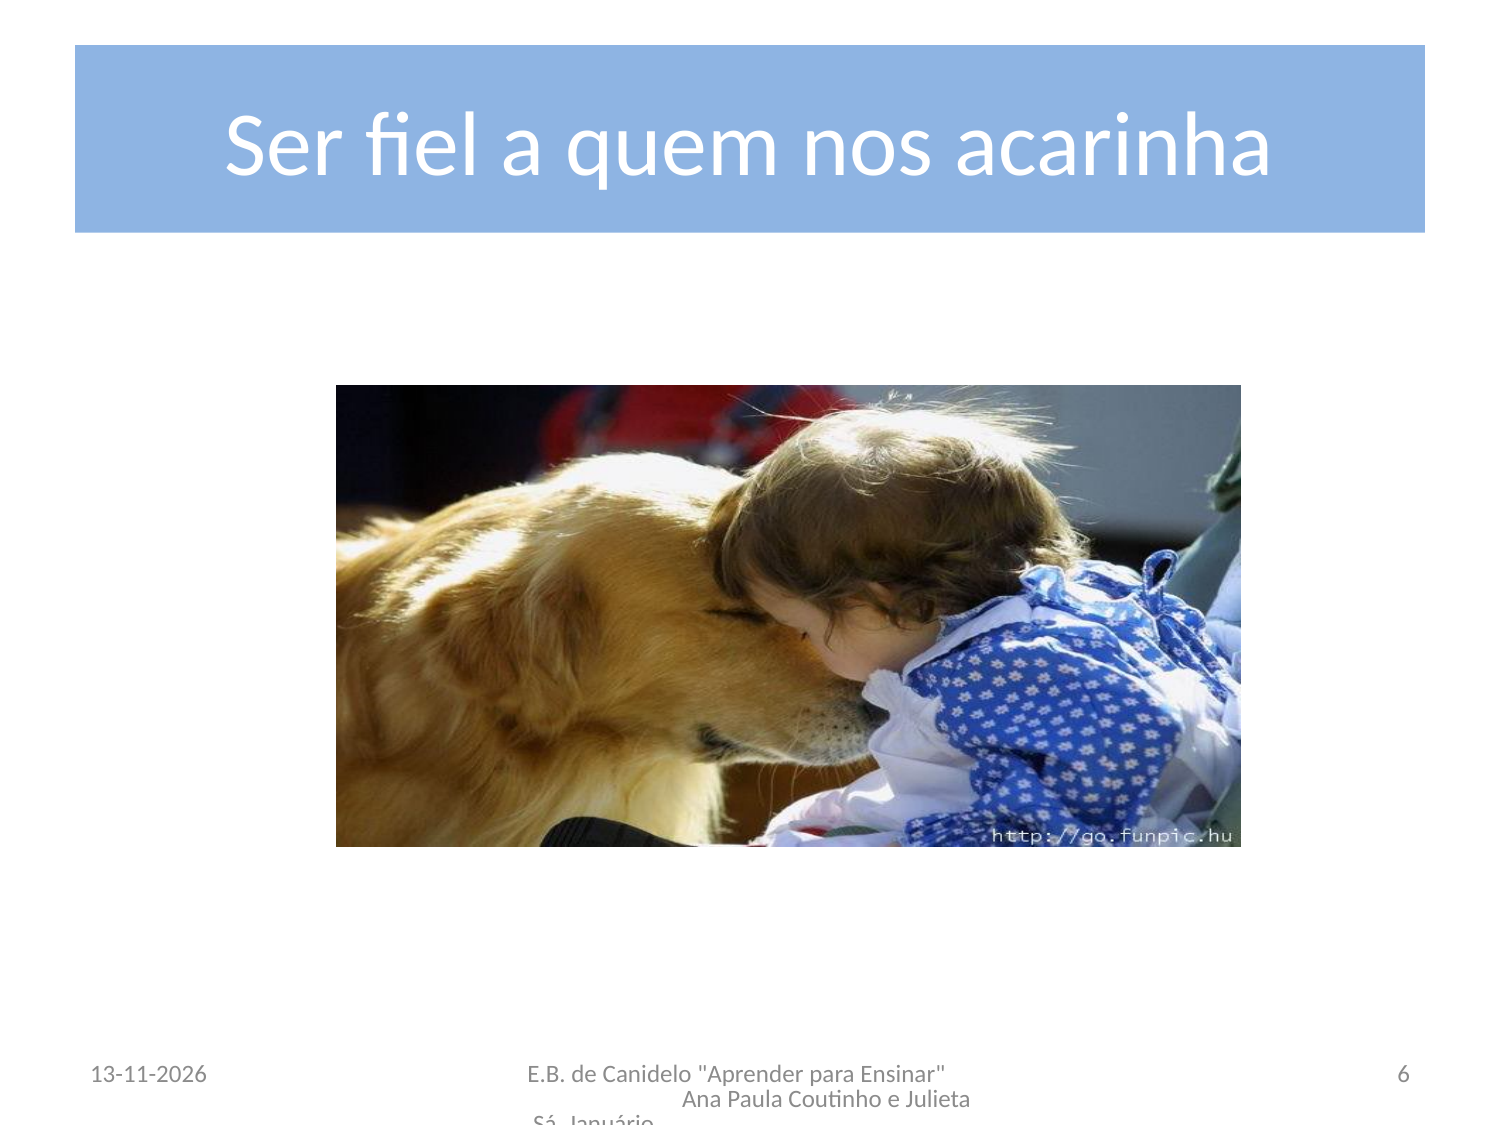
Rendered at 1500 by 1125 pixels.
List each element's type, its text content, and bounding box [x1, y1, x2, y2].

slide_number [75, 1042, 425, 1103]
picture [336, 385, 1241, 848]
footer E.B. de Canidelo "Aprender para Ensinar" Ana Paula Coutinho e Julieta Sá Januário [512, 1042, 988, 1103]
title Ser fiel a quem nos acarinha [75, 45, 1425, 233]
slide_number 6 [1074, 1042, 1425, 1103]
